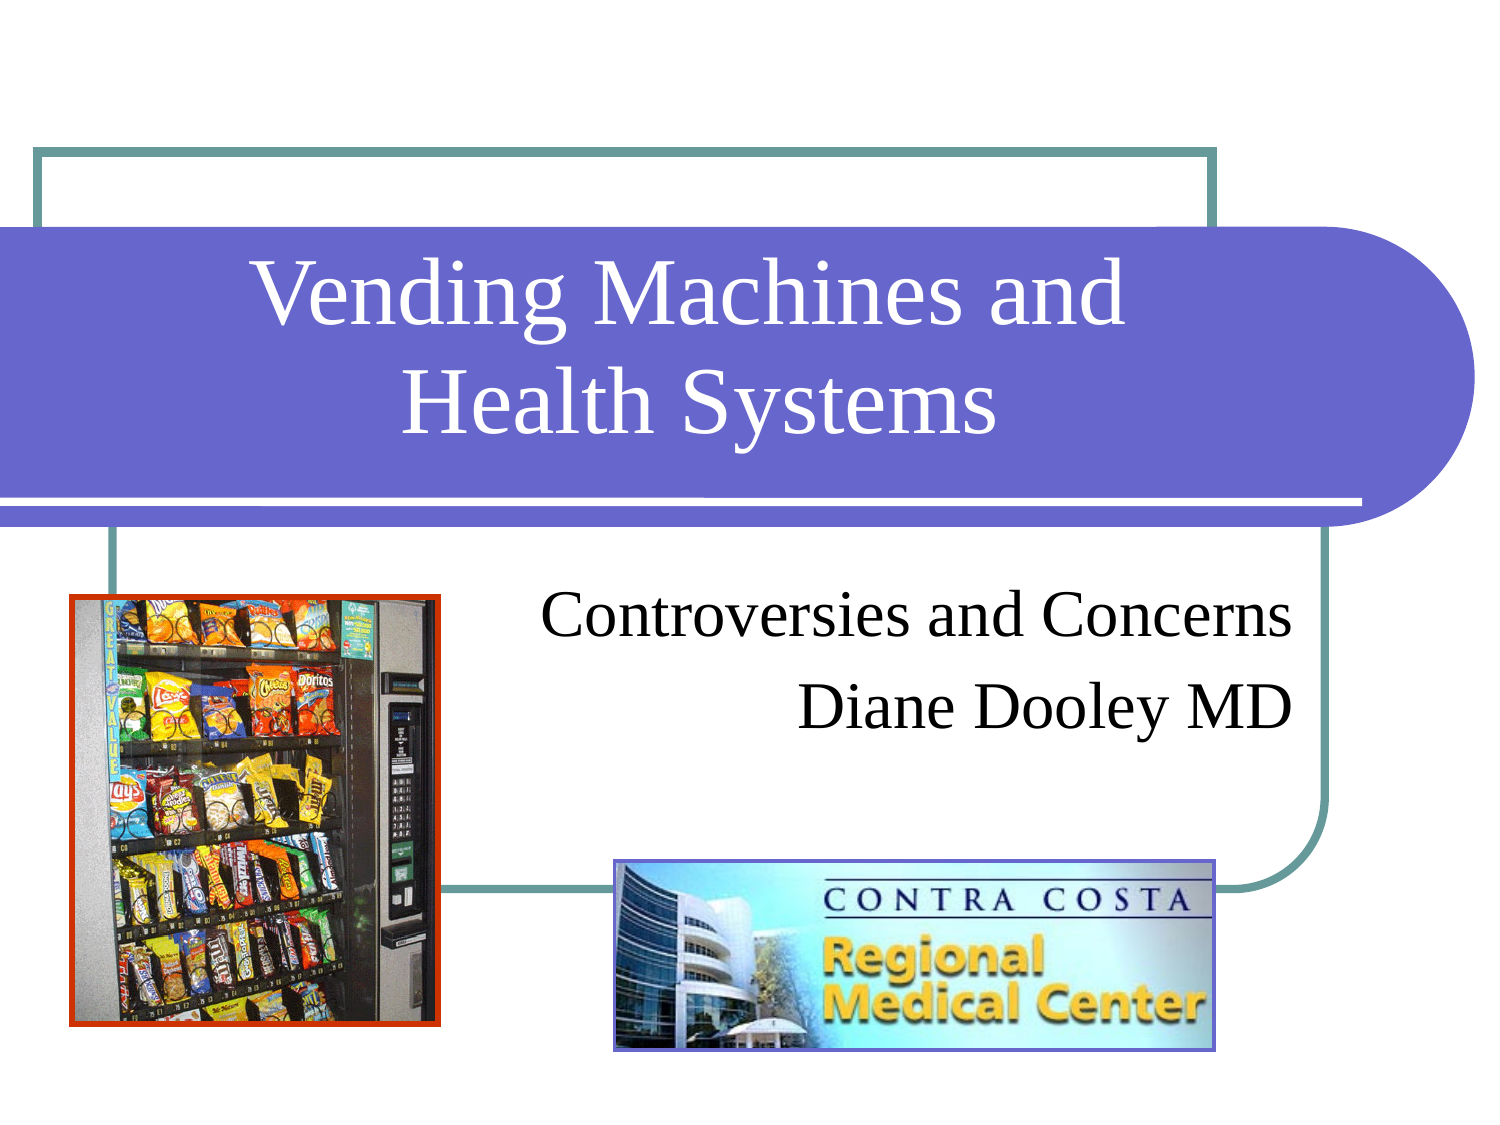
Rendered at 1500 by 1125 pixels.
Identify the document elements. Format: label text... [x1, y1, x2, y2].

text_box Controversies and Concerns Diane Dooley MD [222, 564, 1310, 950]
text_box Vending Machines and Health Systems [37, 221, 1363, 582]
picture [615, 862, 1213, 1049]
picture [74, 599, 436, 1021]
